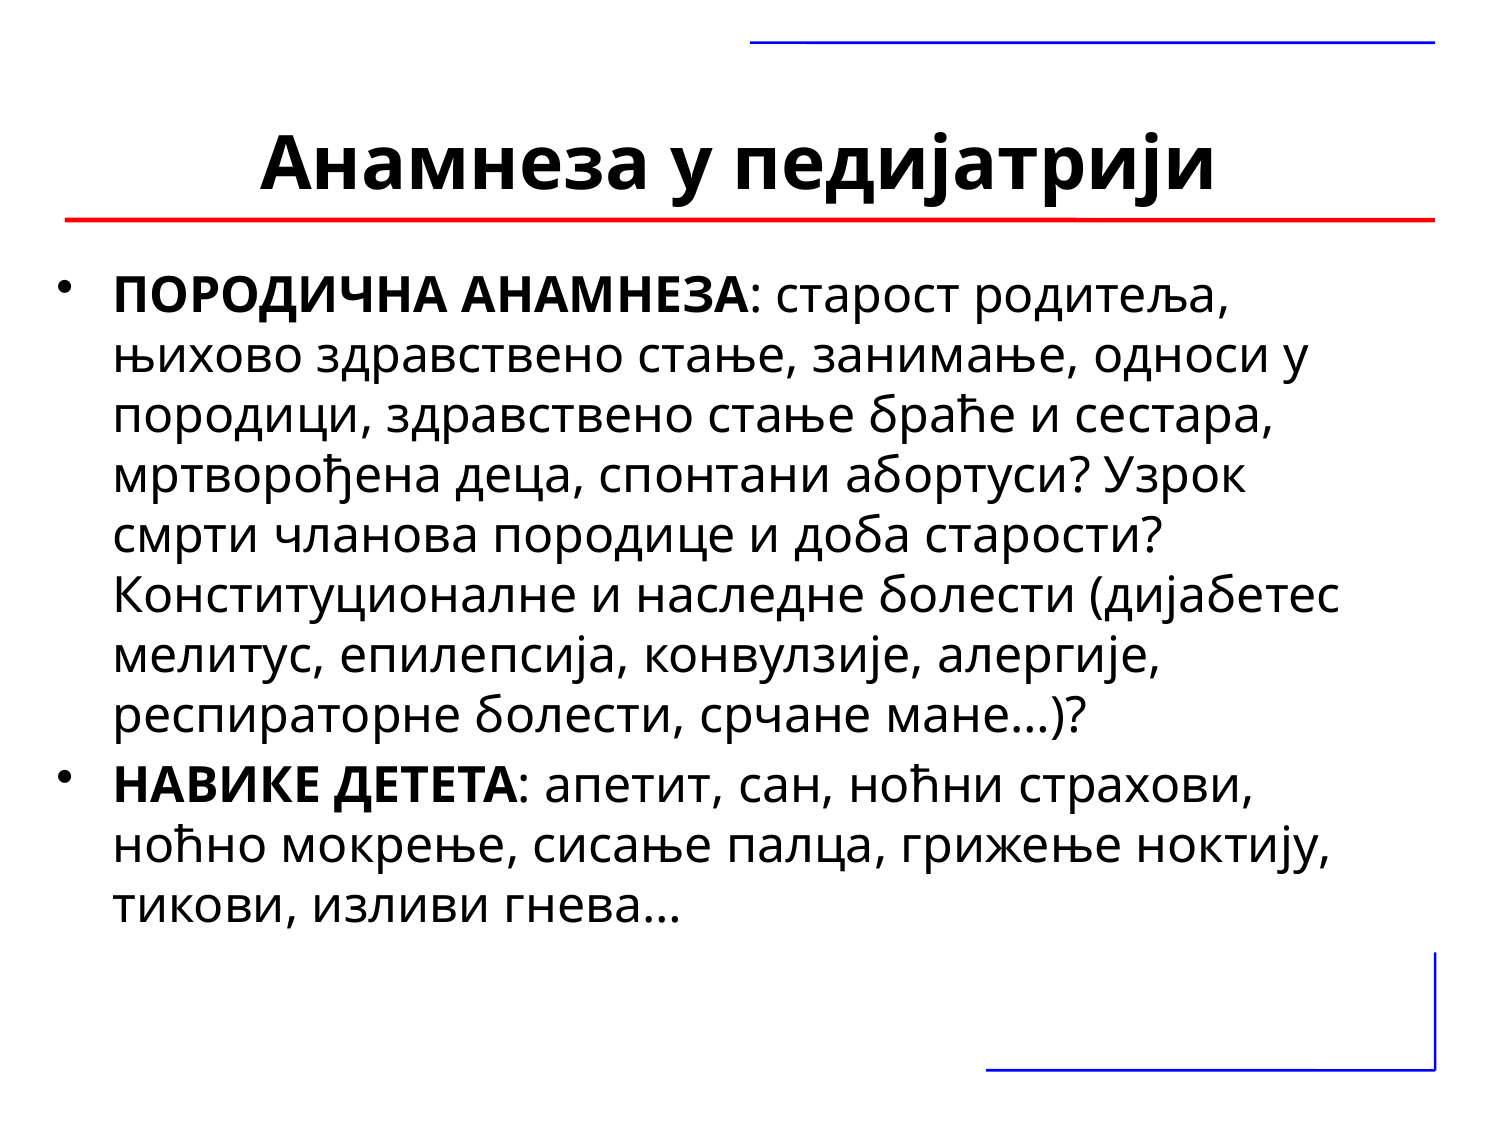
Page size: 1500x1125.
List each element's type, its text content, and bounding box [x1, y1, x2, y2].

list ПОРОДИЧНА АНАМНЕЗА: старост родитеља, њихово здравствено стање, занимање, односи у породици, здравствено стање браће и сестара, мртворођена деца, спонтани абортуси? Узрок смрти чланова породице и доба старости? Конституционалне и наследне болести (дијабетес мелитус, епилепсија, конвулзије, алергије, респираторне болести, срчане мане…)? НАВИКЕ ДЕТЕТА: апетит, сан, ноћни страхови, ноћно мокрење, сисање палца, грижење ноктију, тикови, изливи гнева… [41, 255, 1414, 980]
title Анамнеза у педијатрији [64, 0, 1414, 213]
